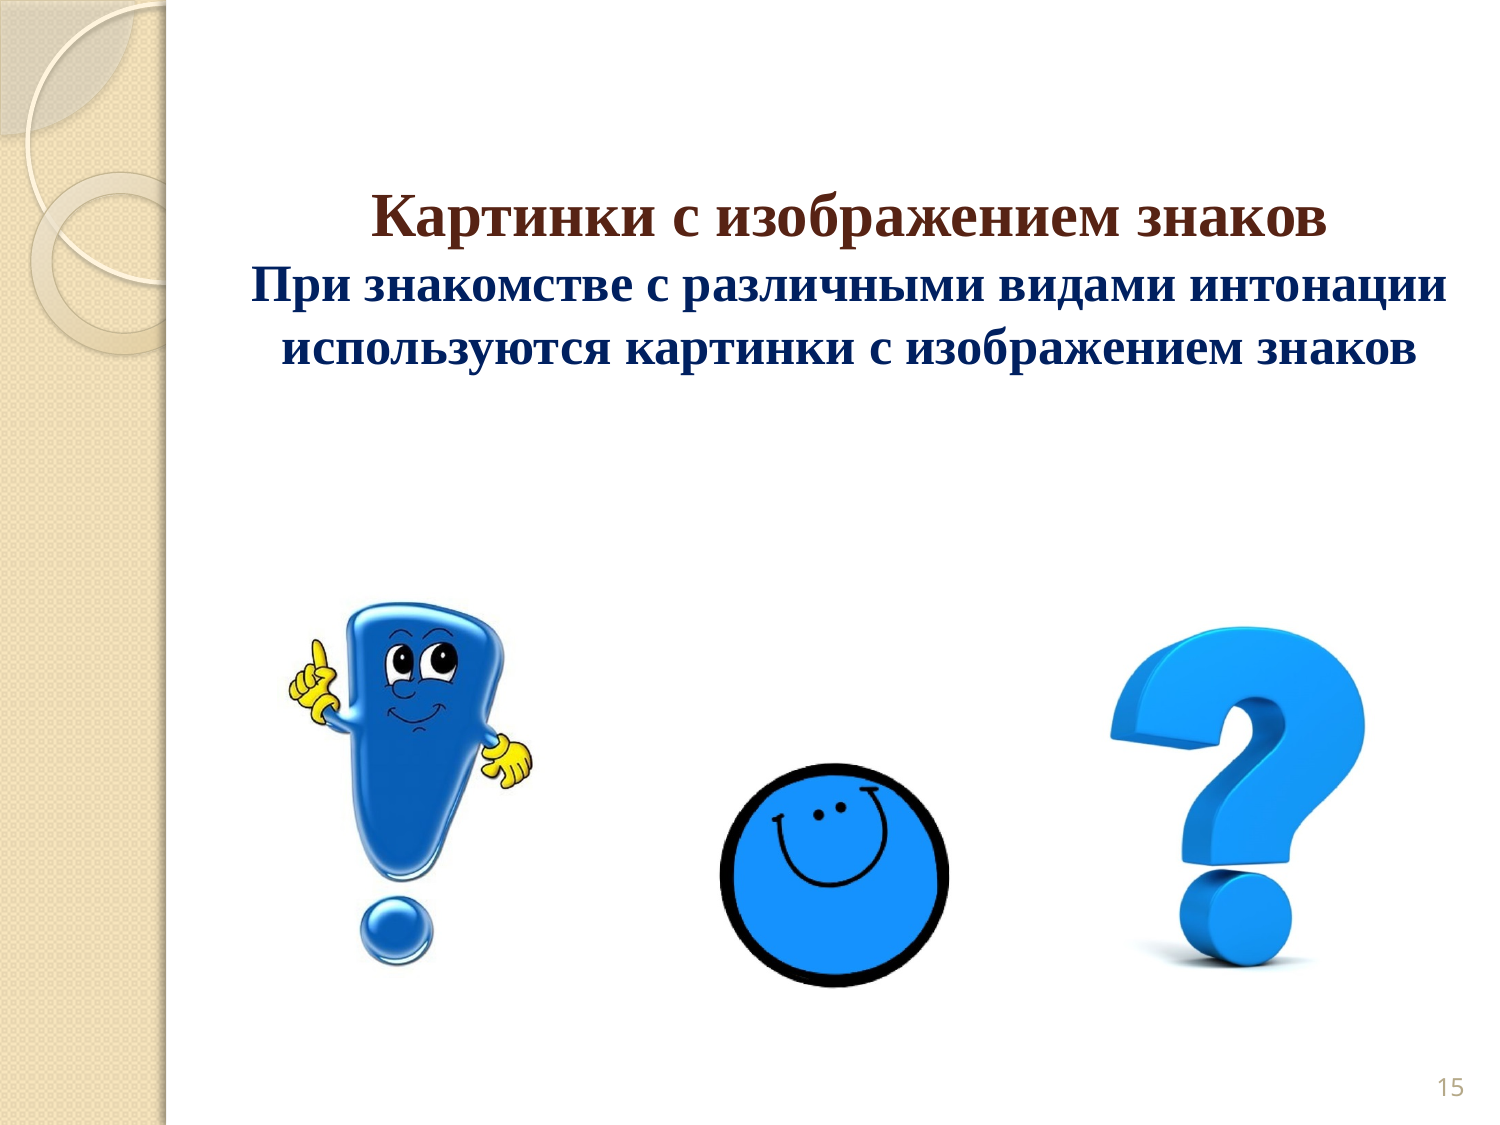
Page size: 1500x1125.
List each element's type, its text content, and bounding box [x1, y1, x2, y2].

slide_number 15 [1413, 1034, 1488, 1113]
title Картинки с изображением знаков При знакомстве с различными видами интонации используются картинки с изображением знаков [235, 137, 1466, 563]
picture [667, 716, 1000, 1027]
picture [1068, 621, 1424, 977]
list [277, 581, 545, 978]
